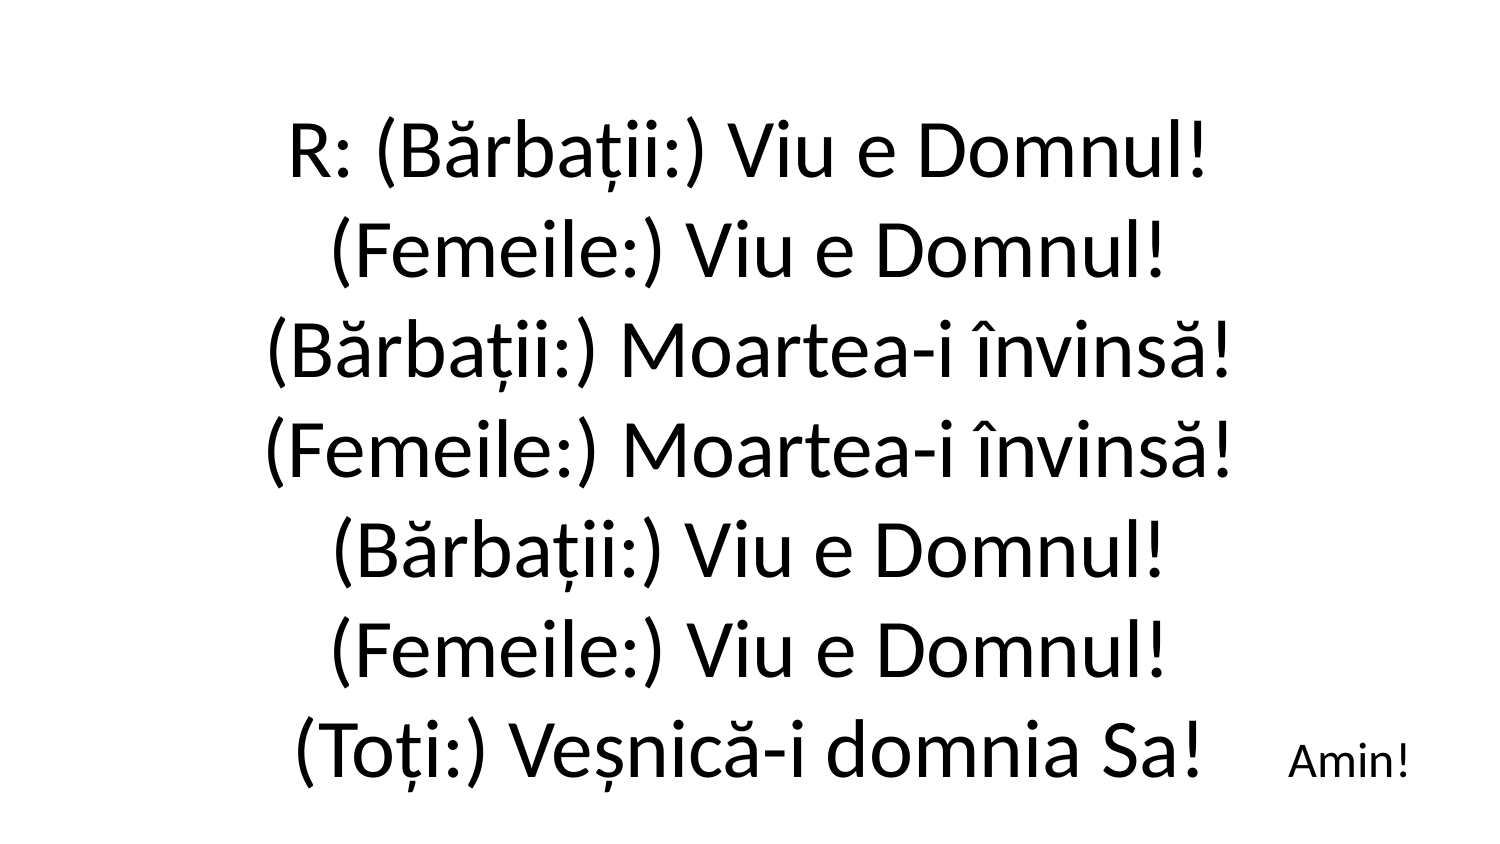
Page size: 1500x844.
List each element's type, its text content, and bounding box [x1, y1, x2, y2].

text_box Amin! [1273, 674, 1427, 795]
text_box R: (Bărbații:) Viu e Domnul! (Femeile:) Viu e Domnul! (Bărbații:) Moartea-i învinsă! (Femeile:) Moartea-i învinsă! (Bărbații:) Viu e Domnul! (Femeile:) Viu e Domnul! (Toți:) Veșnică-i domnia Sa! [247, 42, 1253, 802]
